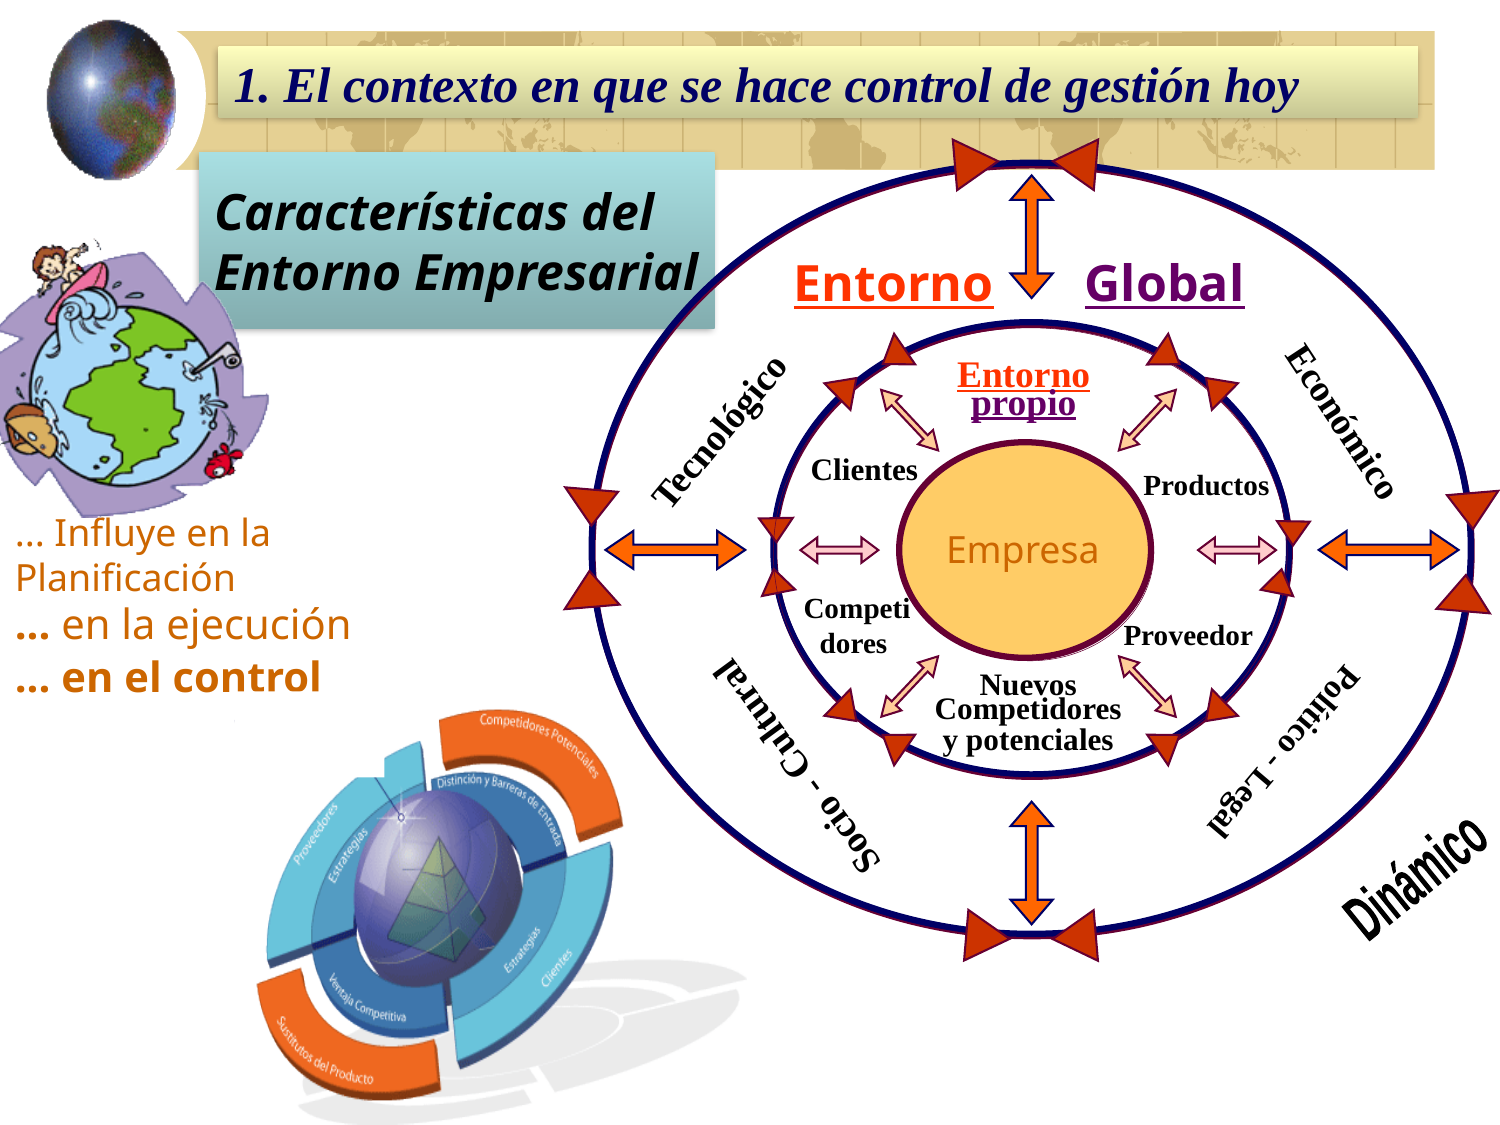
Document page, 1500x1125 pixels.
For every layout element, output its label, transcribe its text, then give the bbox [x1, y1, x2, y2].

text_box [562, 137, 1500, 963]
text_box 1. El contexto en que se hace control de gestión hoy [218, 46, 1418, 118]
picture [0, 234, 274, 518]
text_box ... en el control [0, 644, 375, 707]
text_box ... en la ejecución [0, 597, 375, 644]
text_box ... Influye en la Planificación [0, 503, 500, 604]
picture [42, 14, 190, 185]
text_box [234, 691, 385, 698]
title Características del Entorno Empresarial [198, 152, 557, 329]
picture [234, 699, 748, 1125]
